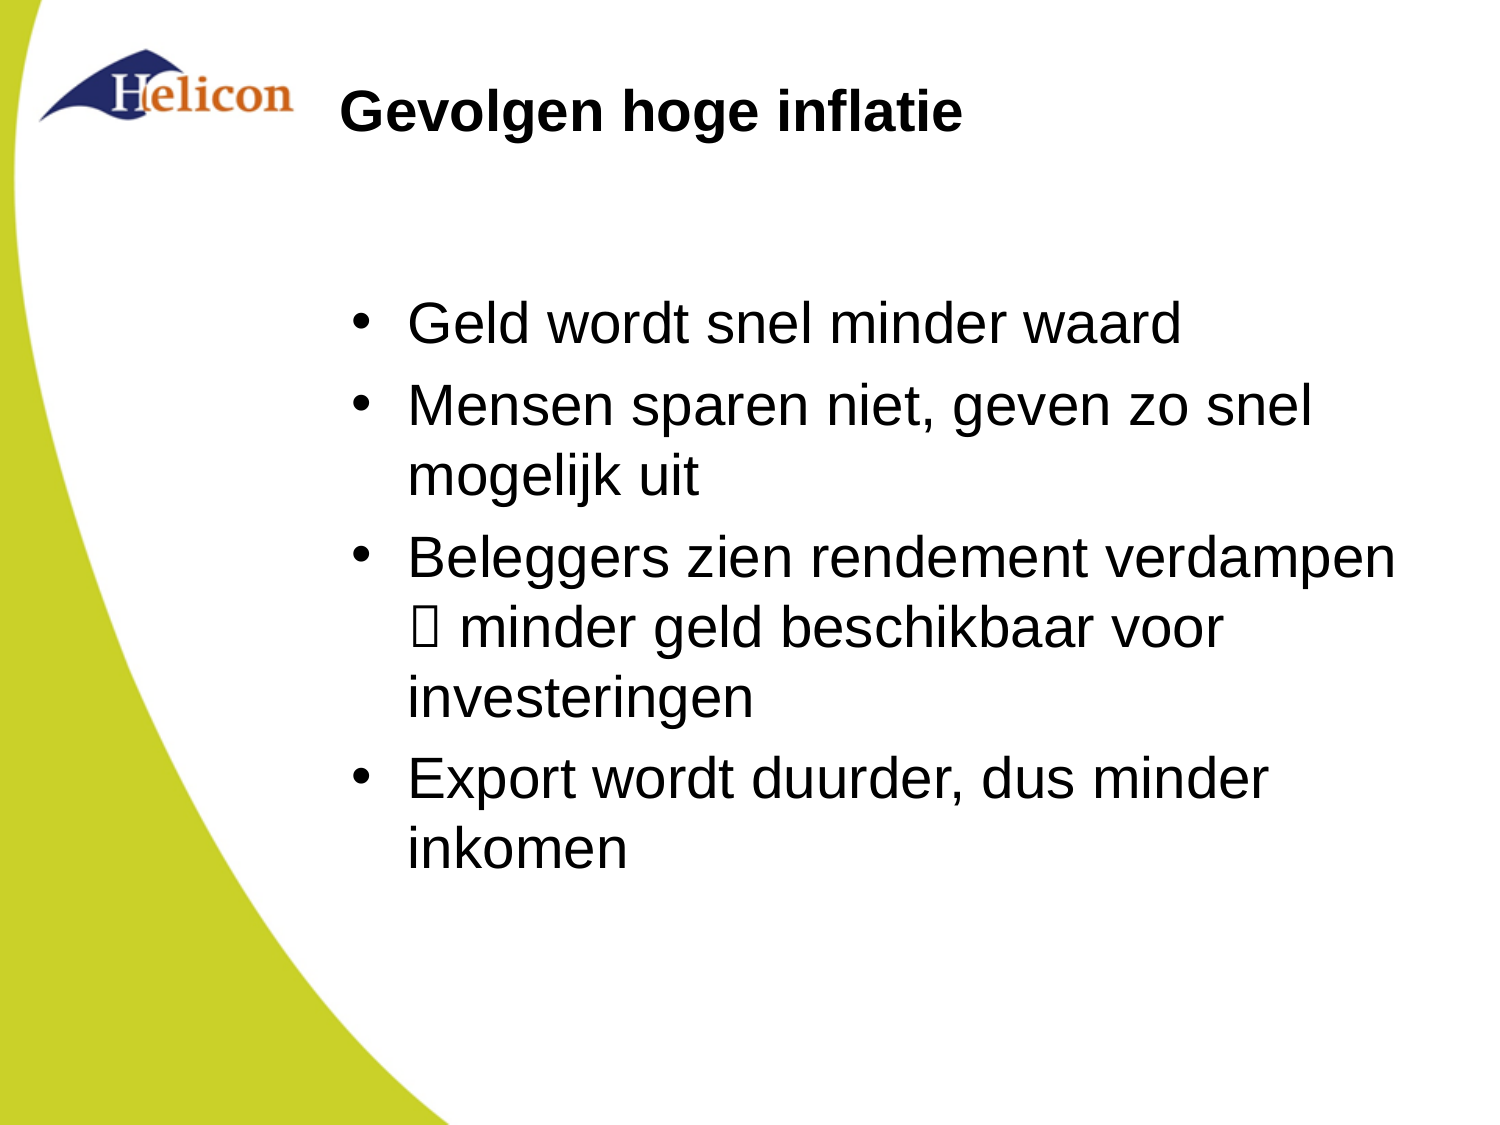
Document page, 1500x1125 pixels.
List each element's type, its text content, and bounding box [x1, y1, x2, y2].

title Gevolgen hoge inflatie [324, 54, 1415, 161]
list Geld wordt snel minder waard Mensen sparen niet, geven zo snel mogelijk uit Beleggers zien rendement verdampen  minder geld beschikbaar voor investeringen Export wordt duurder, dus minder inkomen [336, 196, 1425, 1005]
picture [0, 0, 1500, 1125]
